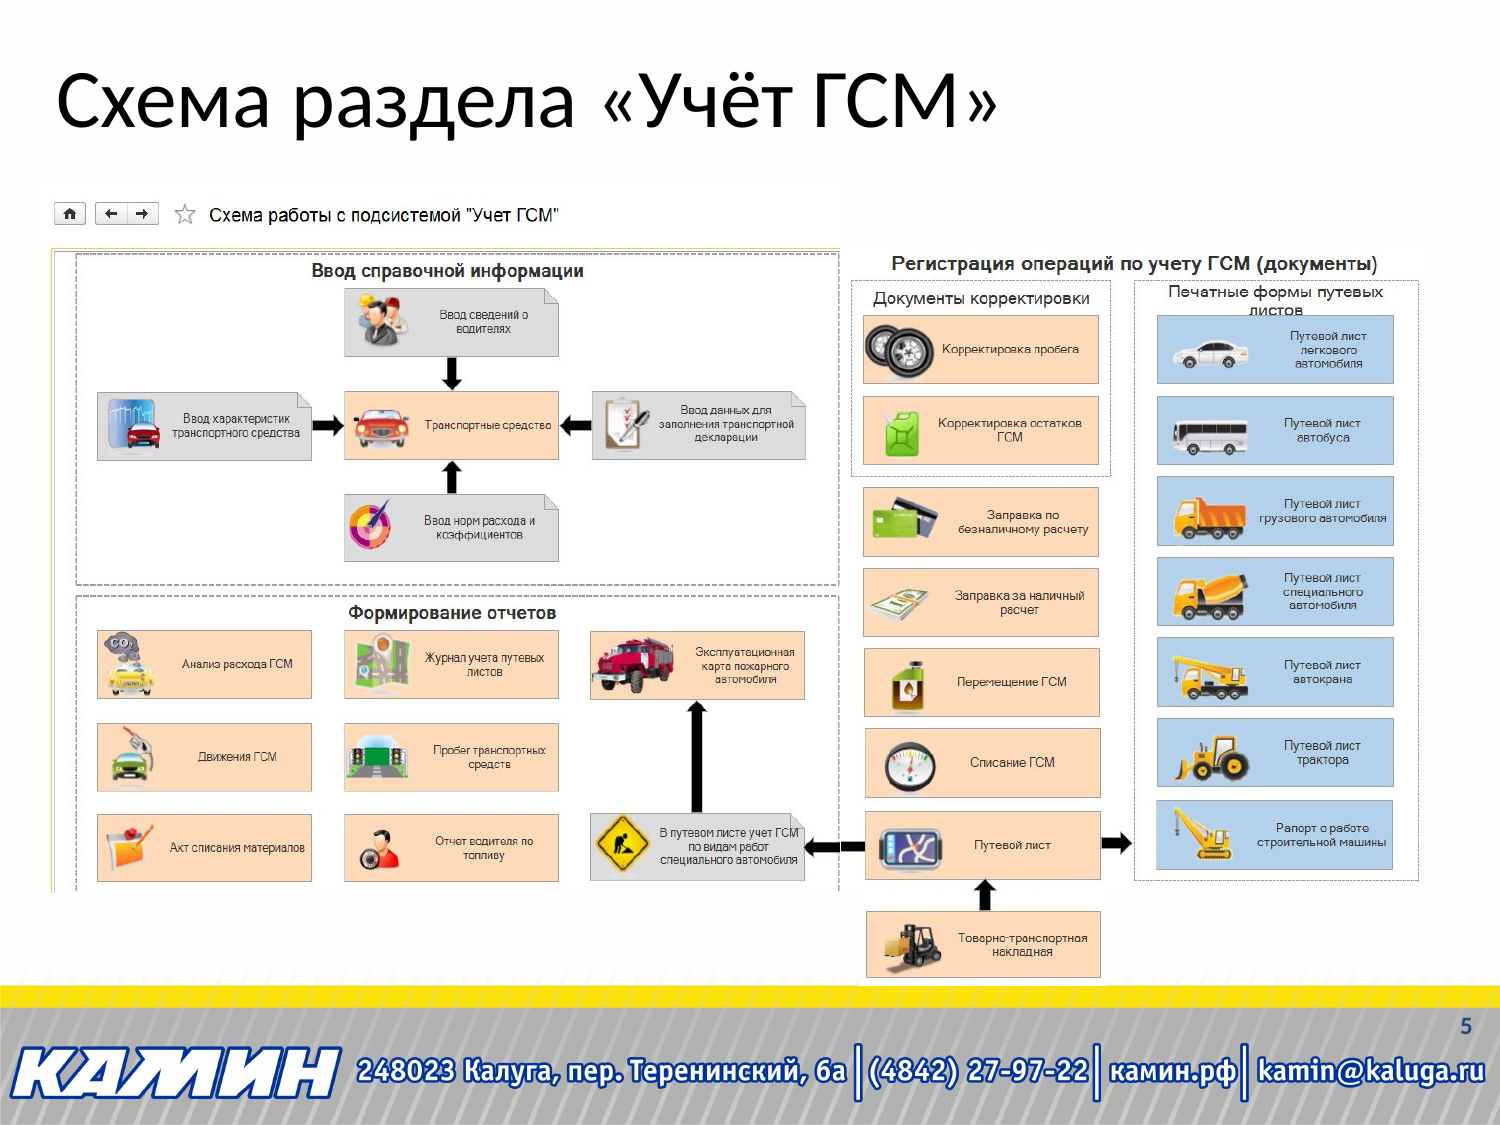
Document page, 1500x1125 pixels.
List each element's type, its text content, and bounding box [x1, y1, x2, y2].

slide_number 5 [1137, 994, 1488, 1055]
picture [0, 0, 1500, 1125]
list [41, 184, 841, 893]
title Схема раздела «Учёт ГСМ» [41, 0, 1392, 188]
